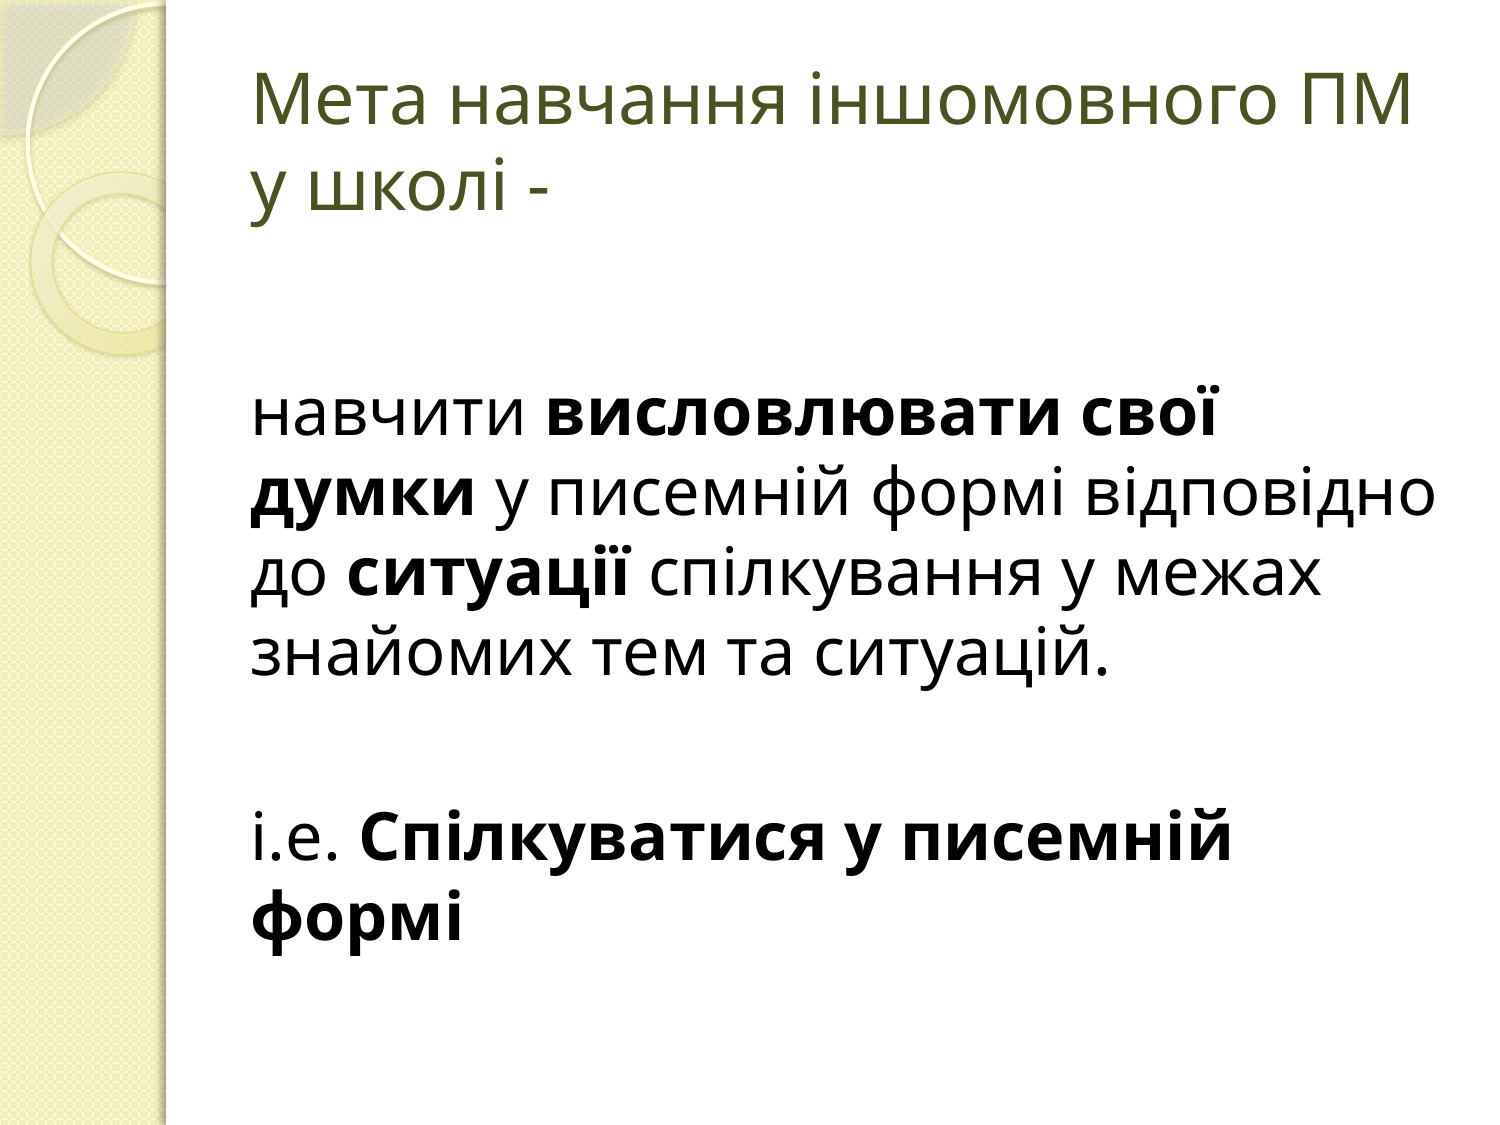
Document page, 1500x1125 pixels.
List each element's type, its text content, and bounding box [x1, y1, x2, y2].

list навчити висловлювати свої думки у писемній формі відповідно до ситуації спілкування у межах знайомих тем та ситуацій. i.e. Спілкуватися у писемній формі [235, 361, 1466, 1025]
title Мета навчання іншомовного ПМ у школі - [235, 45, 1466, 233]
